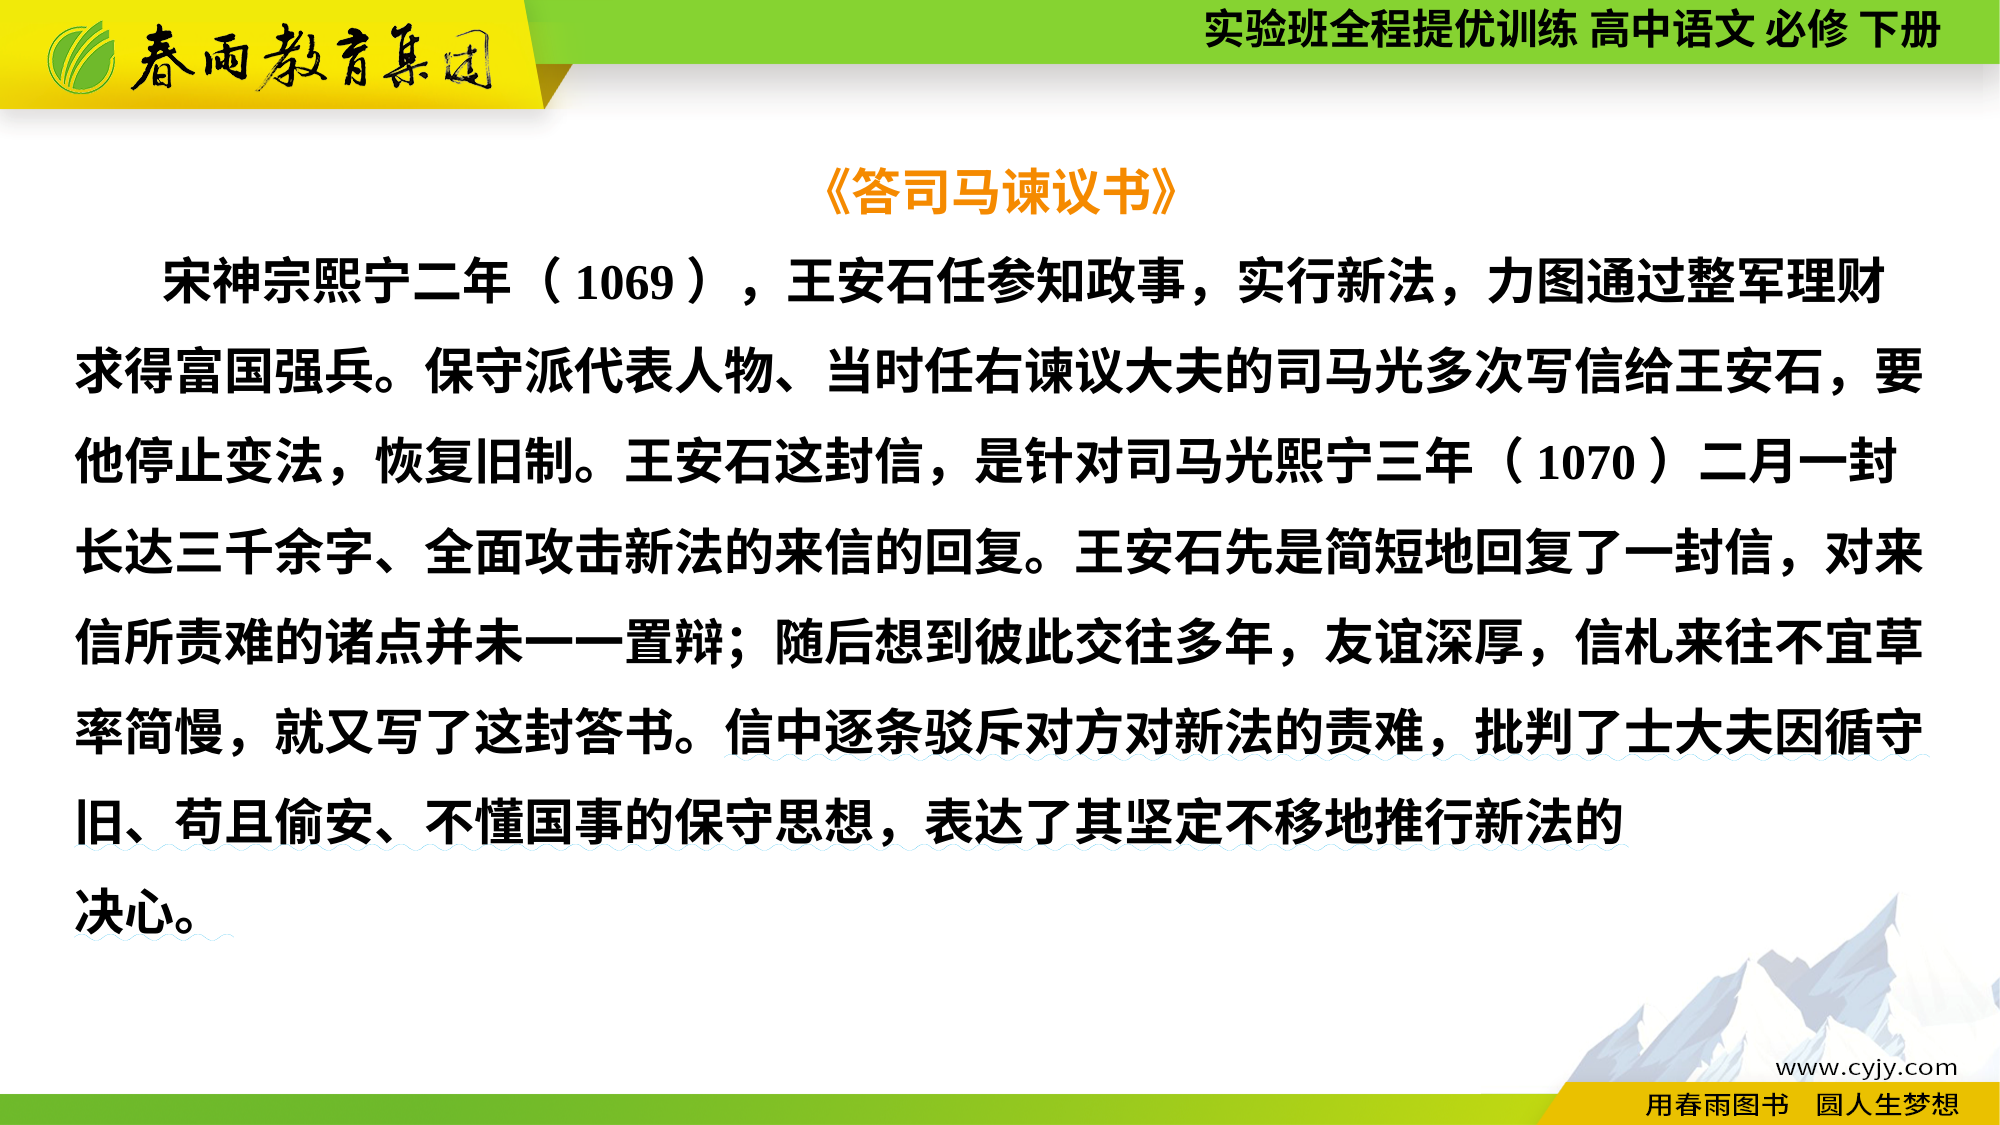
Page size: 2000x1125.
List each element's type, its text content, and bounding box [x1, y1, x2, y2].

picture [0, 0, 2000, 1125]
list 《答司马谏议书》 宋神宗熙宁二年（1069），王安石任参知政事，实行新法，力图通过整军理财求得富国强兵。保守派代表人物、当时任右谏议大夫的司马光多次写信给王安石，要他停止变法，恢复旧制。王安石这封信，是针对司马光熙宁三年（1070）二月一封长达三千余字、全面攻击新法的来信的回复。王安石先是简短地回复了一封信，对来信所责难的诸点并未一一置辩；随后想到彼此交往多年，友谊深厚，信札来往不宜草率简慢，就又写了这封答书。信中逐条驳斥对方对新法的责难，批判了士大夫因循守旧、苟且偷安、不懂国事的保守思想，表达了其坚定不移地推行新法的 决心。 [59, 122, 1944, 956]
